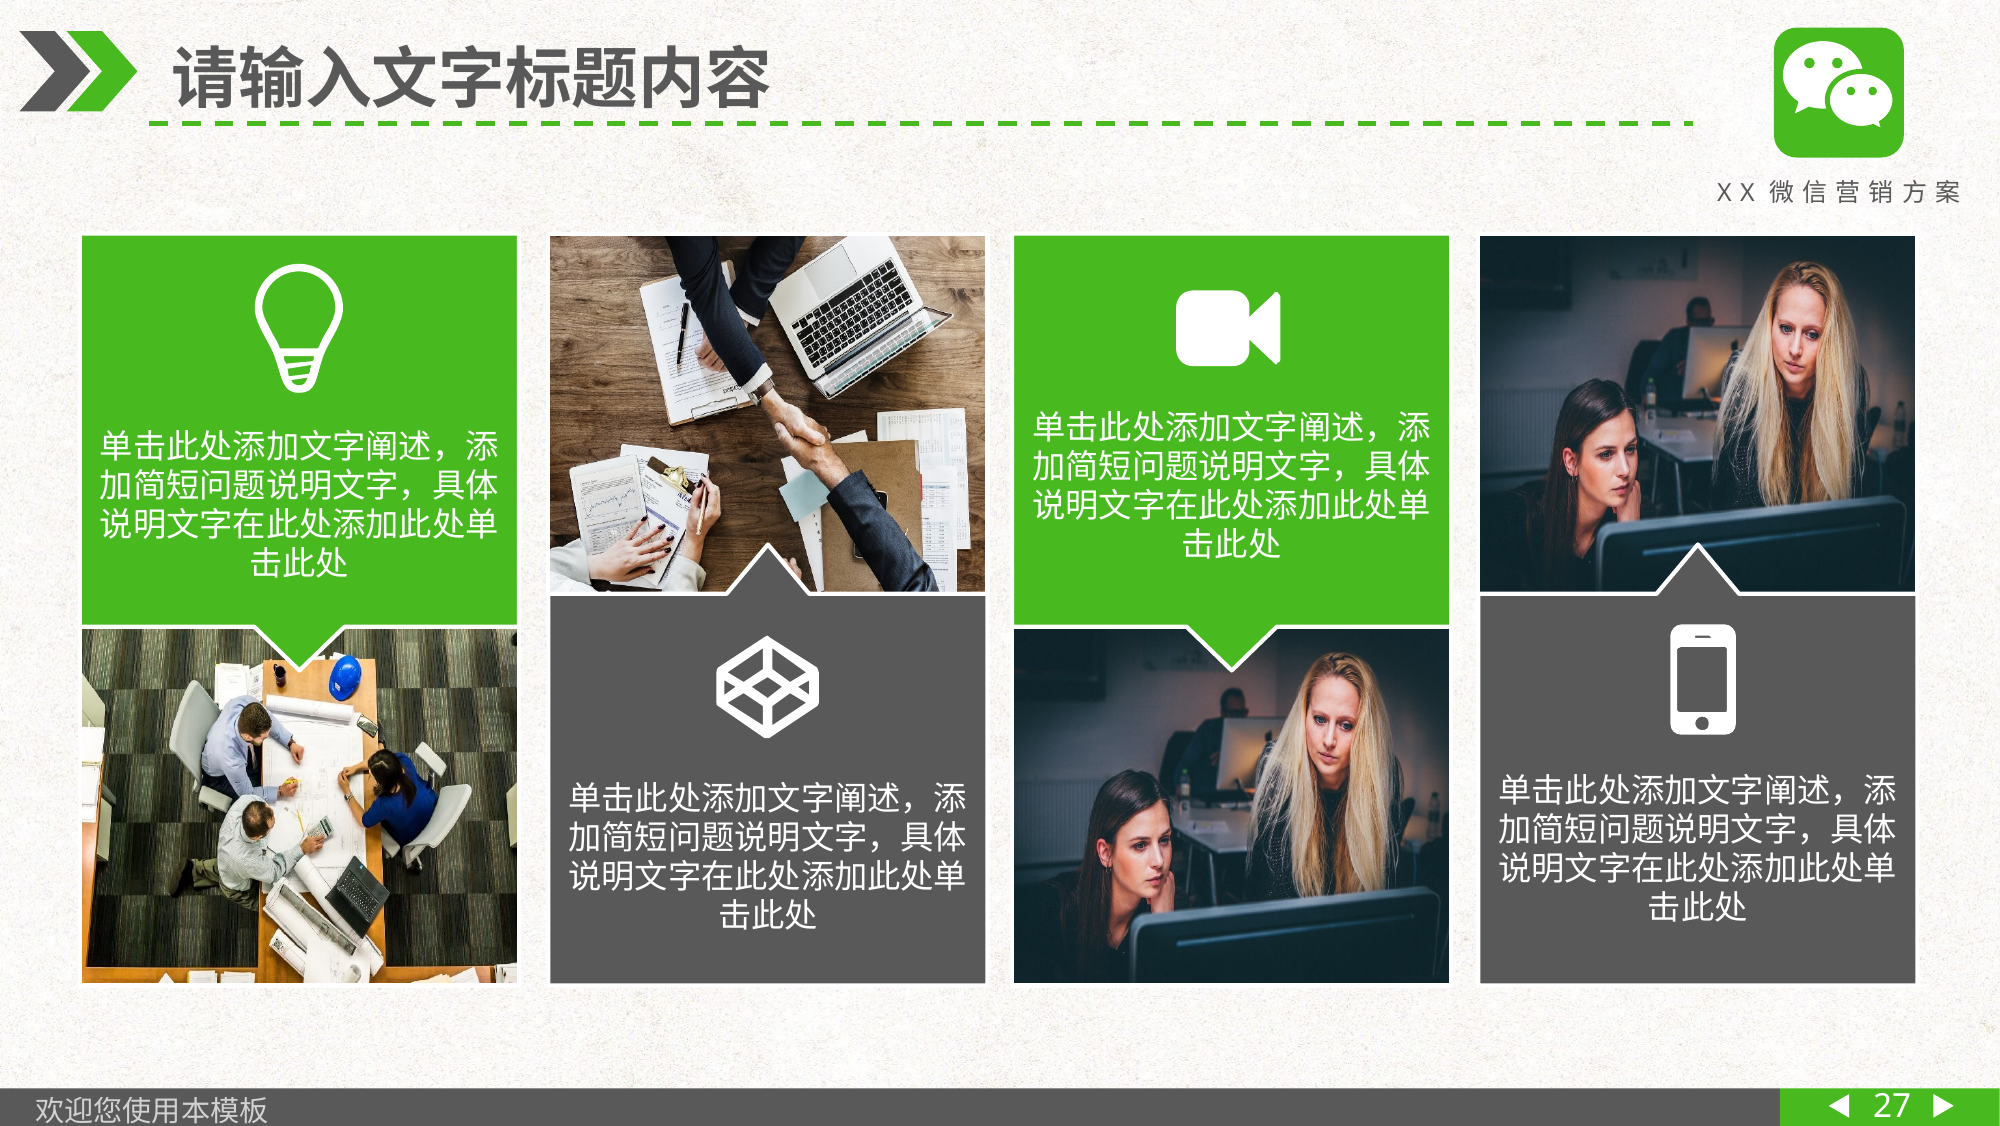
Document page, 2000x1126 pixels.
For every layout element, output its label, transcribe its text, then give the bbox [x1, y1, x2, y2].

text_box [546, 232, 990, 592]
text_box [1010, 629, 1453, 988]
text_box [64, 28, 140, 114]
text_box 单击此处添加文字阐述，添加简短问题说明文字，具体说明文字在此处添加此处单击此处 [546, 542, 990, 988]
text_box 请输入文字标题内容 [125, 28, 1354, 124]
text_box [17, 28, 92, 114]
text_box 单击此处添加文字阐述，添加简短问题说明文字，具体说明文字在此处添加此处单击此处 [1476, 542, 1920, 988]
text_box [1176, 290, 1281, 367]
text_box [1476, 232, 1919, 592]
text_box [1670, 624, 1736, 735]
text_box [1692, 27, 1986, 215]
text_box 单击此处添加文字阐述，添加简短问题说明文字，具体说明文字在此处添加此处单击此处 [1010, 231, 1454, 673]
text_box [254, 263, 343, 393]
text_box [716, 635, 819, 739]
picture [0, 0, 2000, 1088]
text_box 单击此处添加文字阐述，添加简短问题说明文字，具体说明文字在此处添加此处单击此处 [77, 231, 522, 673]
text_box [78, 629, 521, 988]
